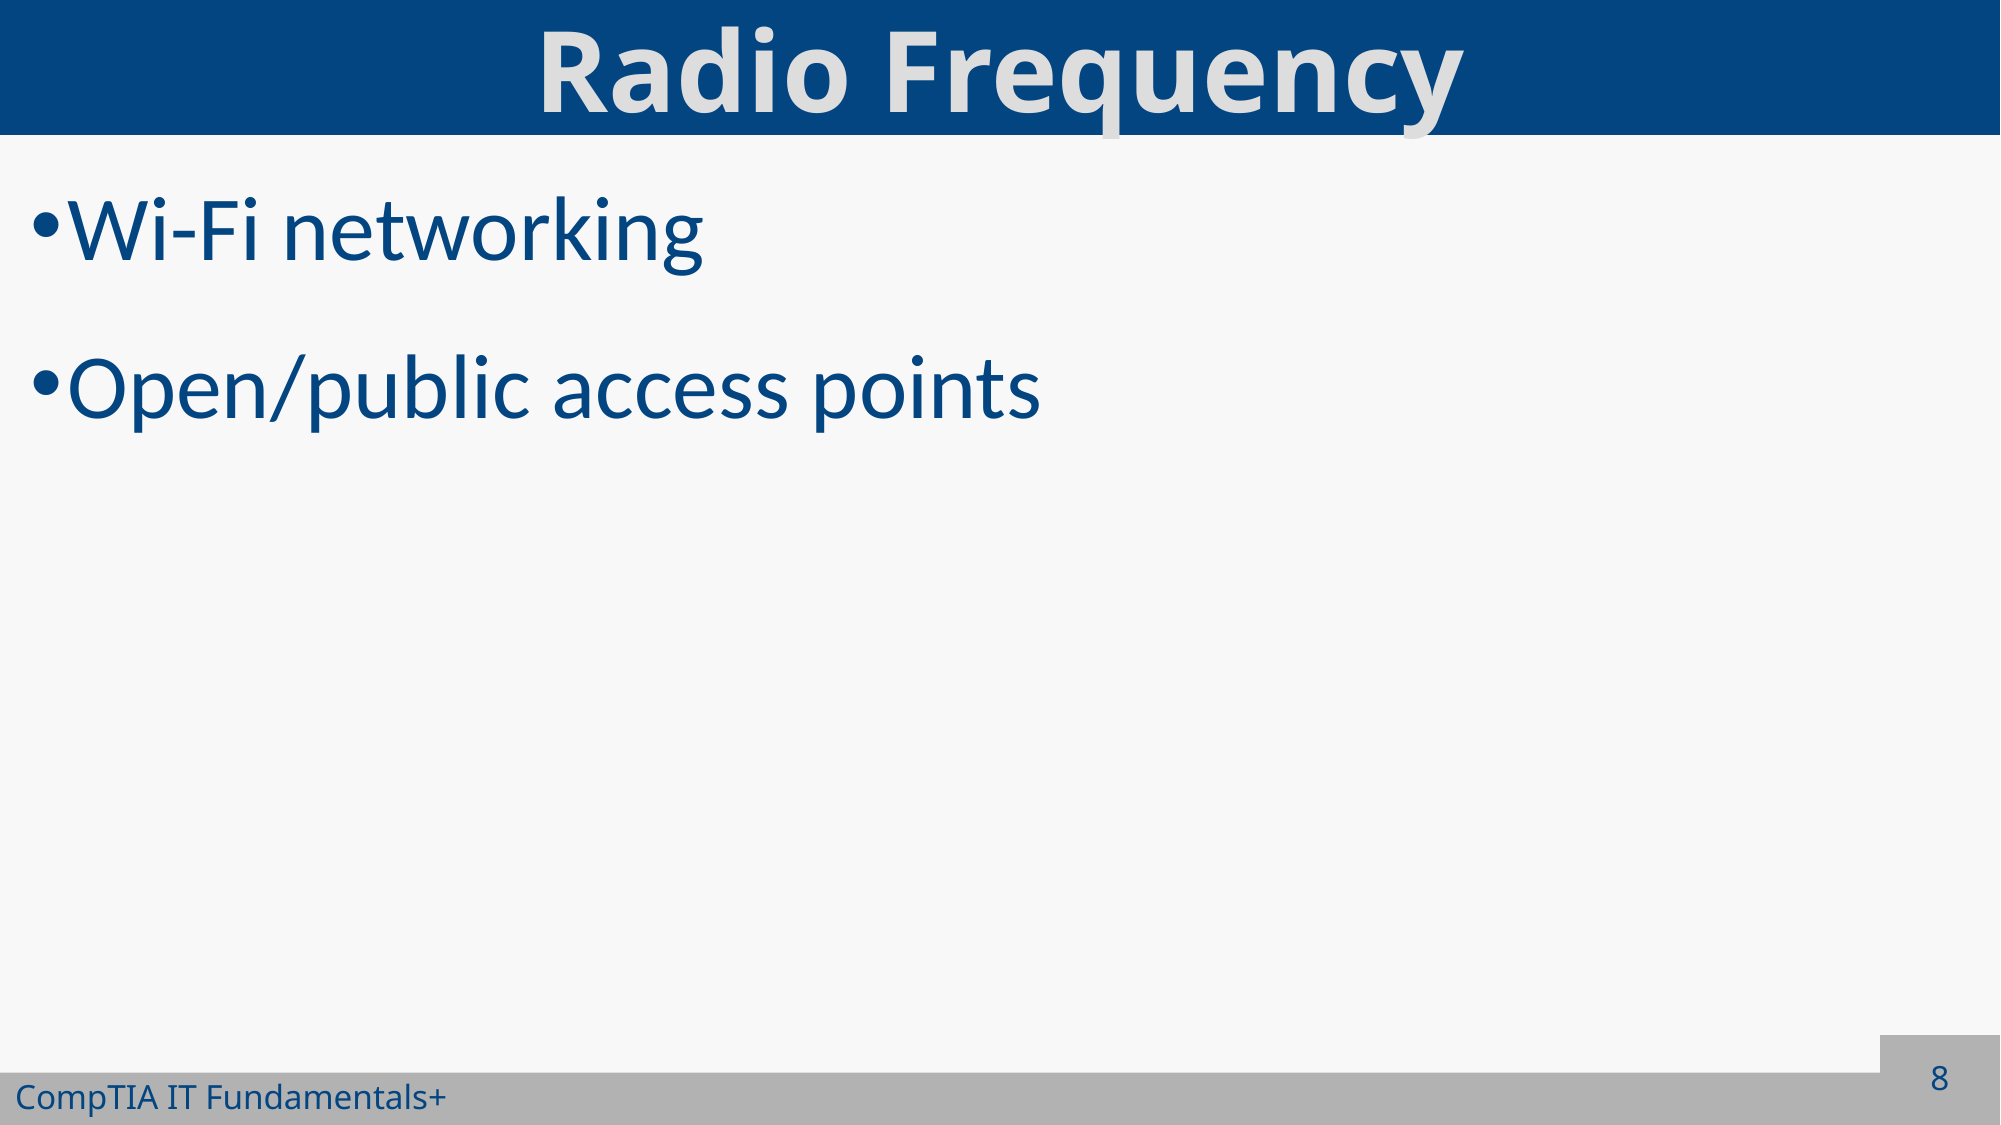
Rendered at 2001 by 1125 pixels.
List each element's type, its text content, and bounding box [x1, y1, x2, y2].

slide_number 8 [1880, 1035, 2000, 1125]
list Wi-Fi networking Open/public access points [15, 149, 1980, 1065]
footer CompTIA IT Fundamentals+ [0, 1072, 1880, 1125]
title Radio Frequency [0, 0, 2000, 135]
